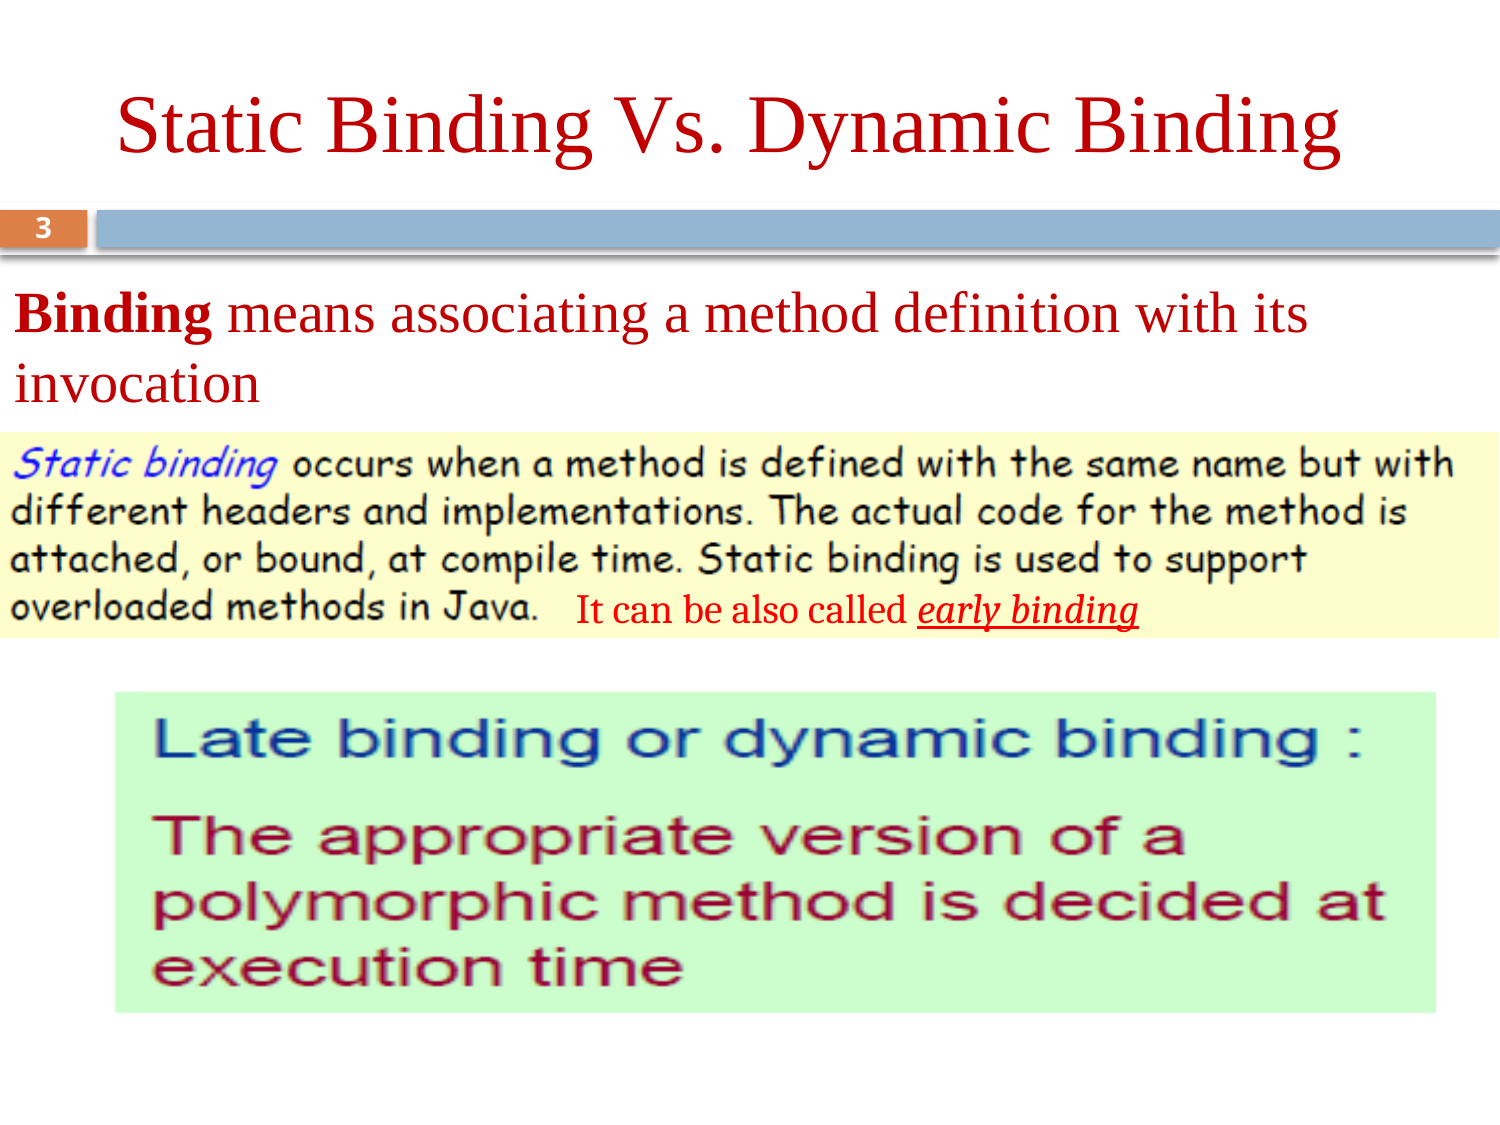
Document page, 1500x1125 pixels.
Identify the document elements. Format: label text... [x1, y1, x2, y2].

picture [76, 656, 1436, 1034]
title Static Binding Vs. Dynamic Binding [100, 37, 1438, 200]
text_box Binding means associating a method definition with its invocation [0, 267, 1500, 422]
slide_number 3 [0, 208, 88, 249]
picture [0, 432, 1500, 639]
